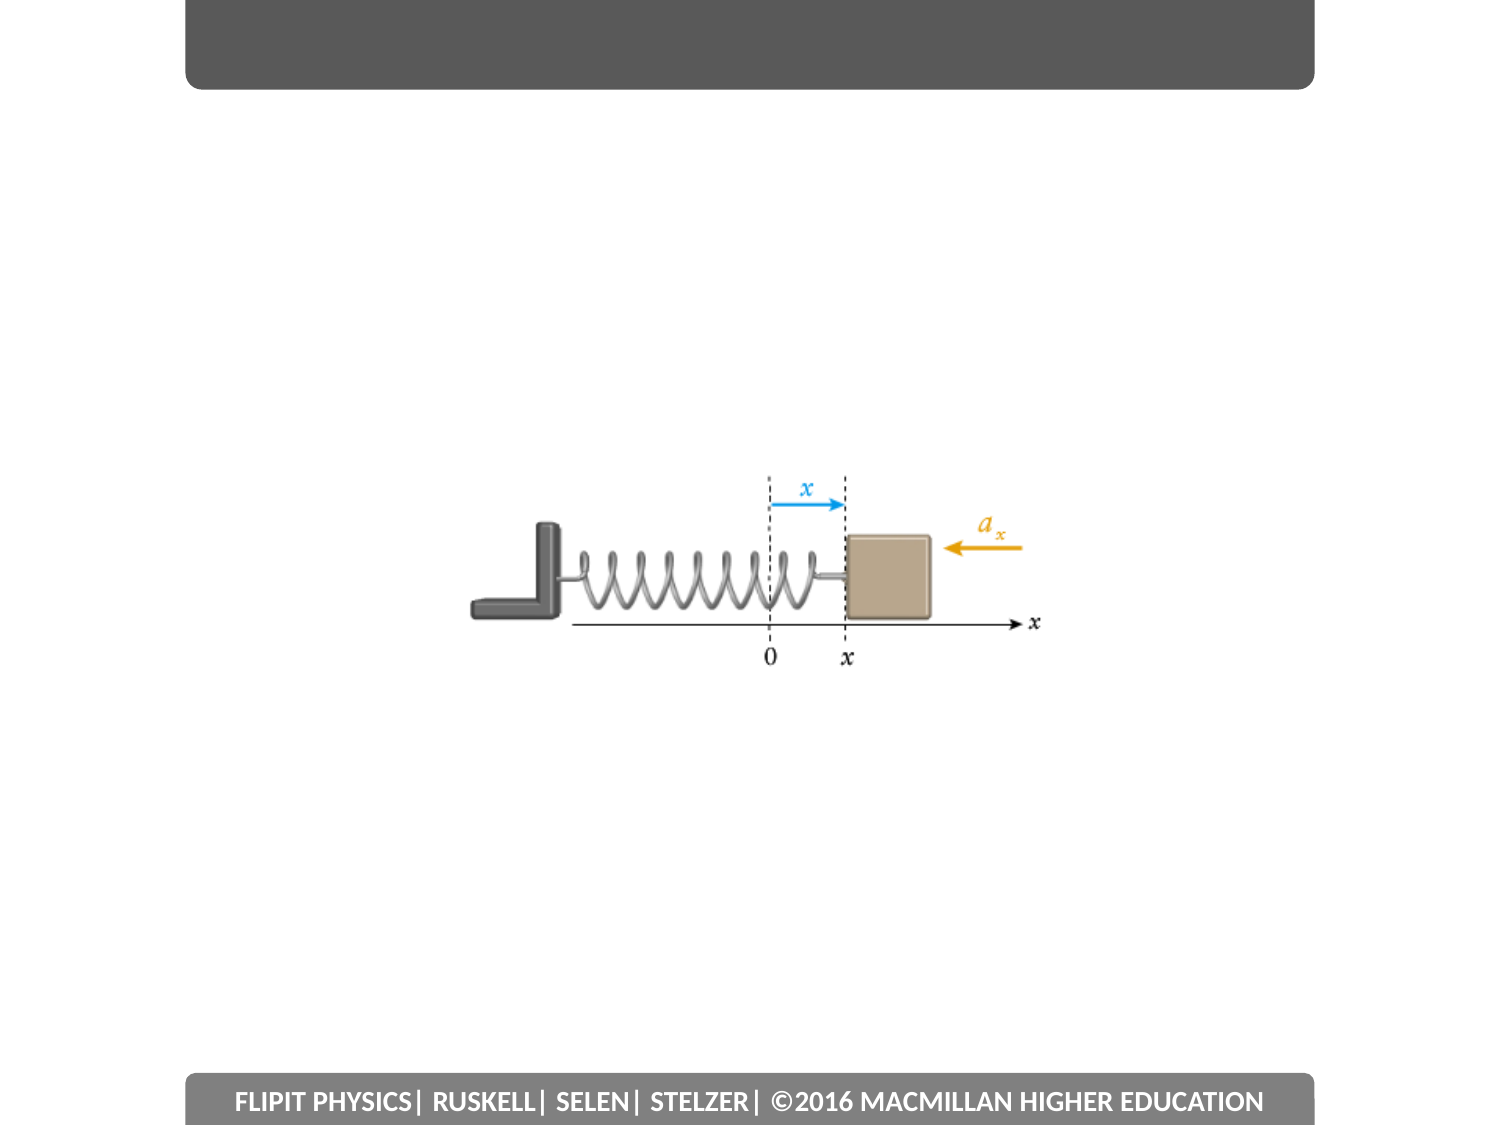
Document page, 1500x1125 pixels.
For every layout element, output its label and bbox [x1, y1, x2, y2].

text_box [187, 1074, 1313, 1125]
picture [447, 448, 1053, 676]
text_box [185, 0, 1315, 90]
